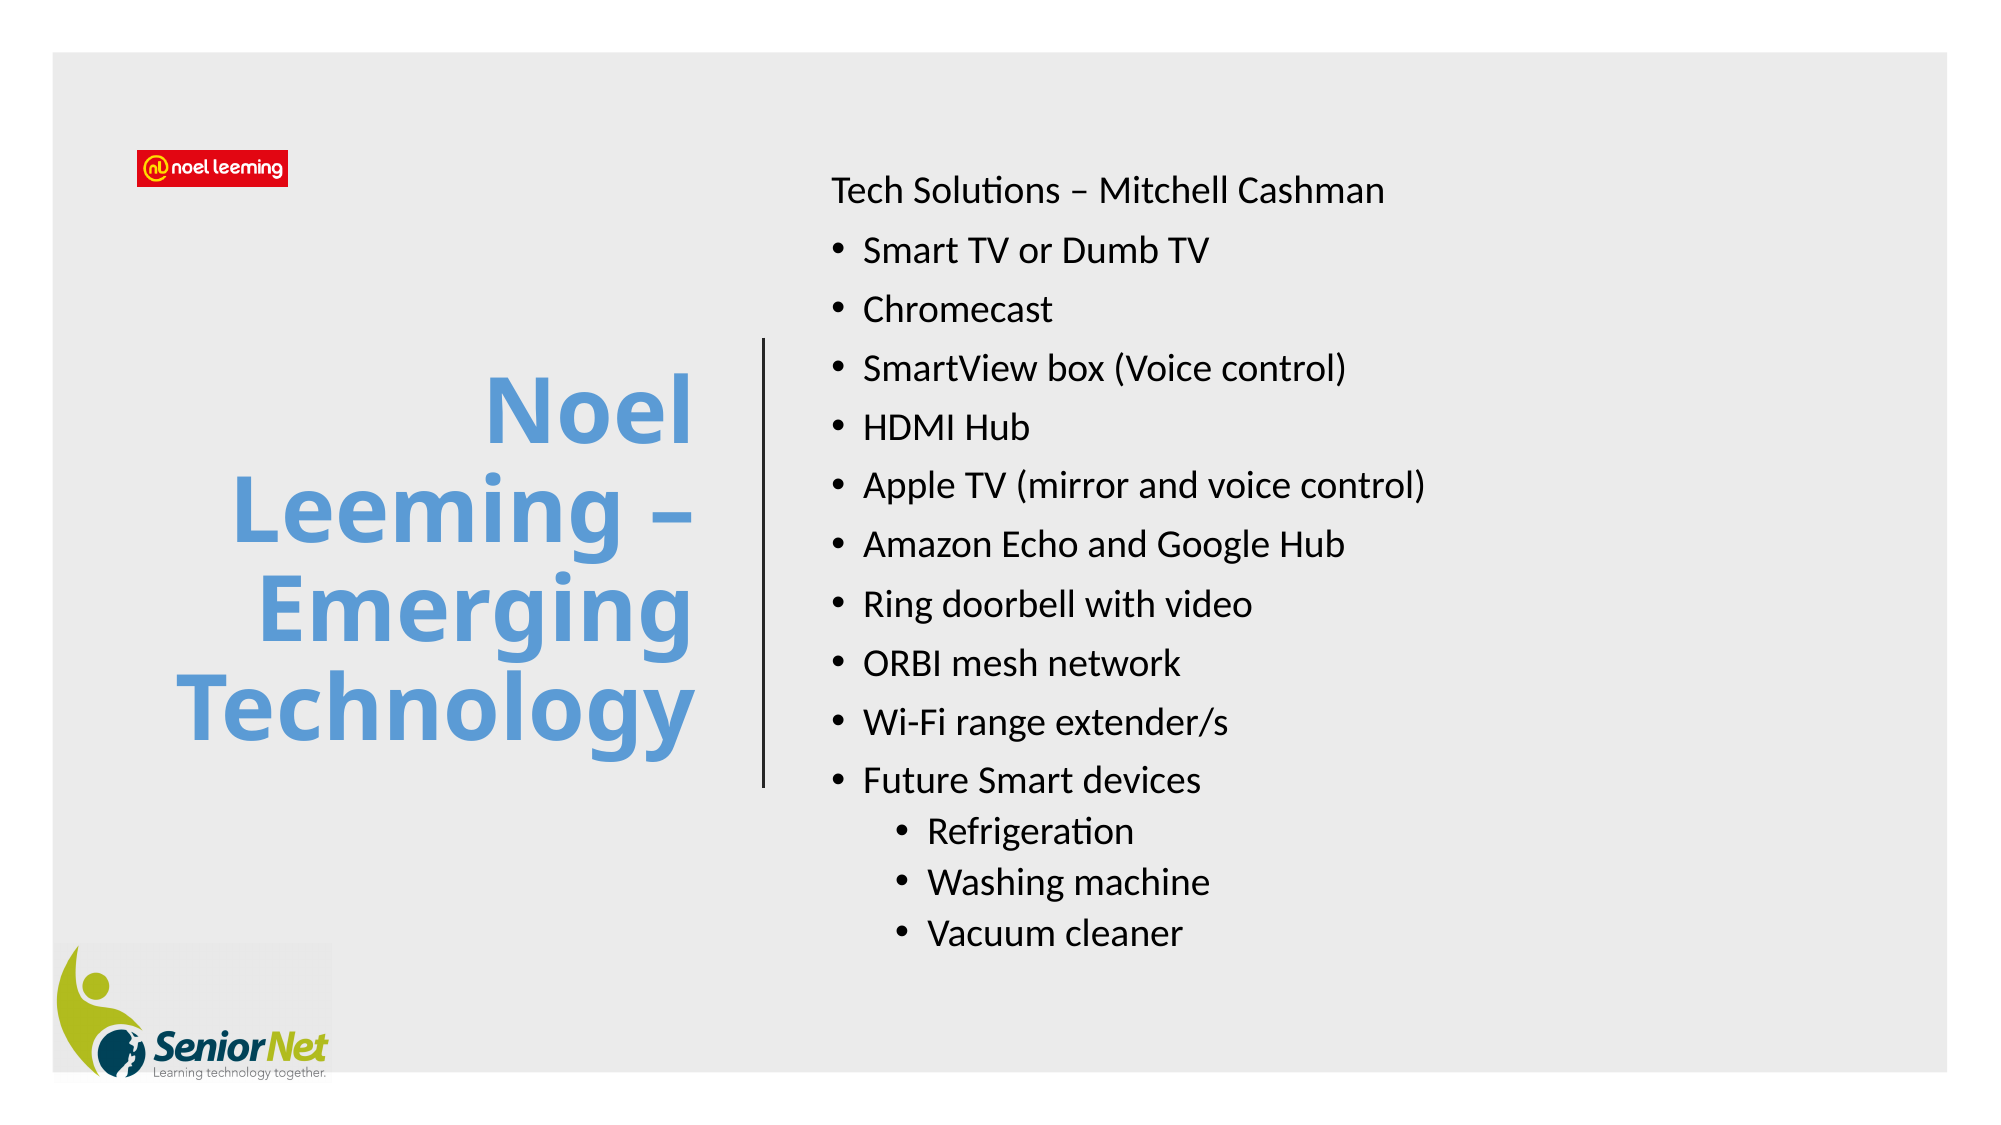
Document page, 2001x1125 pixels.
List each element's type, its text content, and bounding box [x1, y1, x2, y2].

list Tech Solutions – Mitchell Cashman Smart TV or Dumb TV Chromecast SmartView box (Voice control) HDMI Hub Apple TV (mirror and voice control) Amazon Echo and Google Hub Ring doorbell with video ORBI mesh network Wi-Fi range extender/s Future Smart devices Refrigeration Washing machine Vacuum cleaner [816, 158, 1863, 967]
text_box [52, 51, 1948, 1073]
picture [137, 150, 288, 187]
title Noel Leeming – Emerging Technology [137, 158, 711, 967]
picture [54, 1073, 332, 1083]
